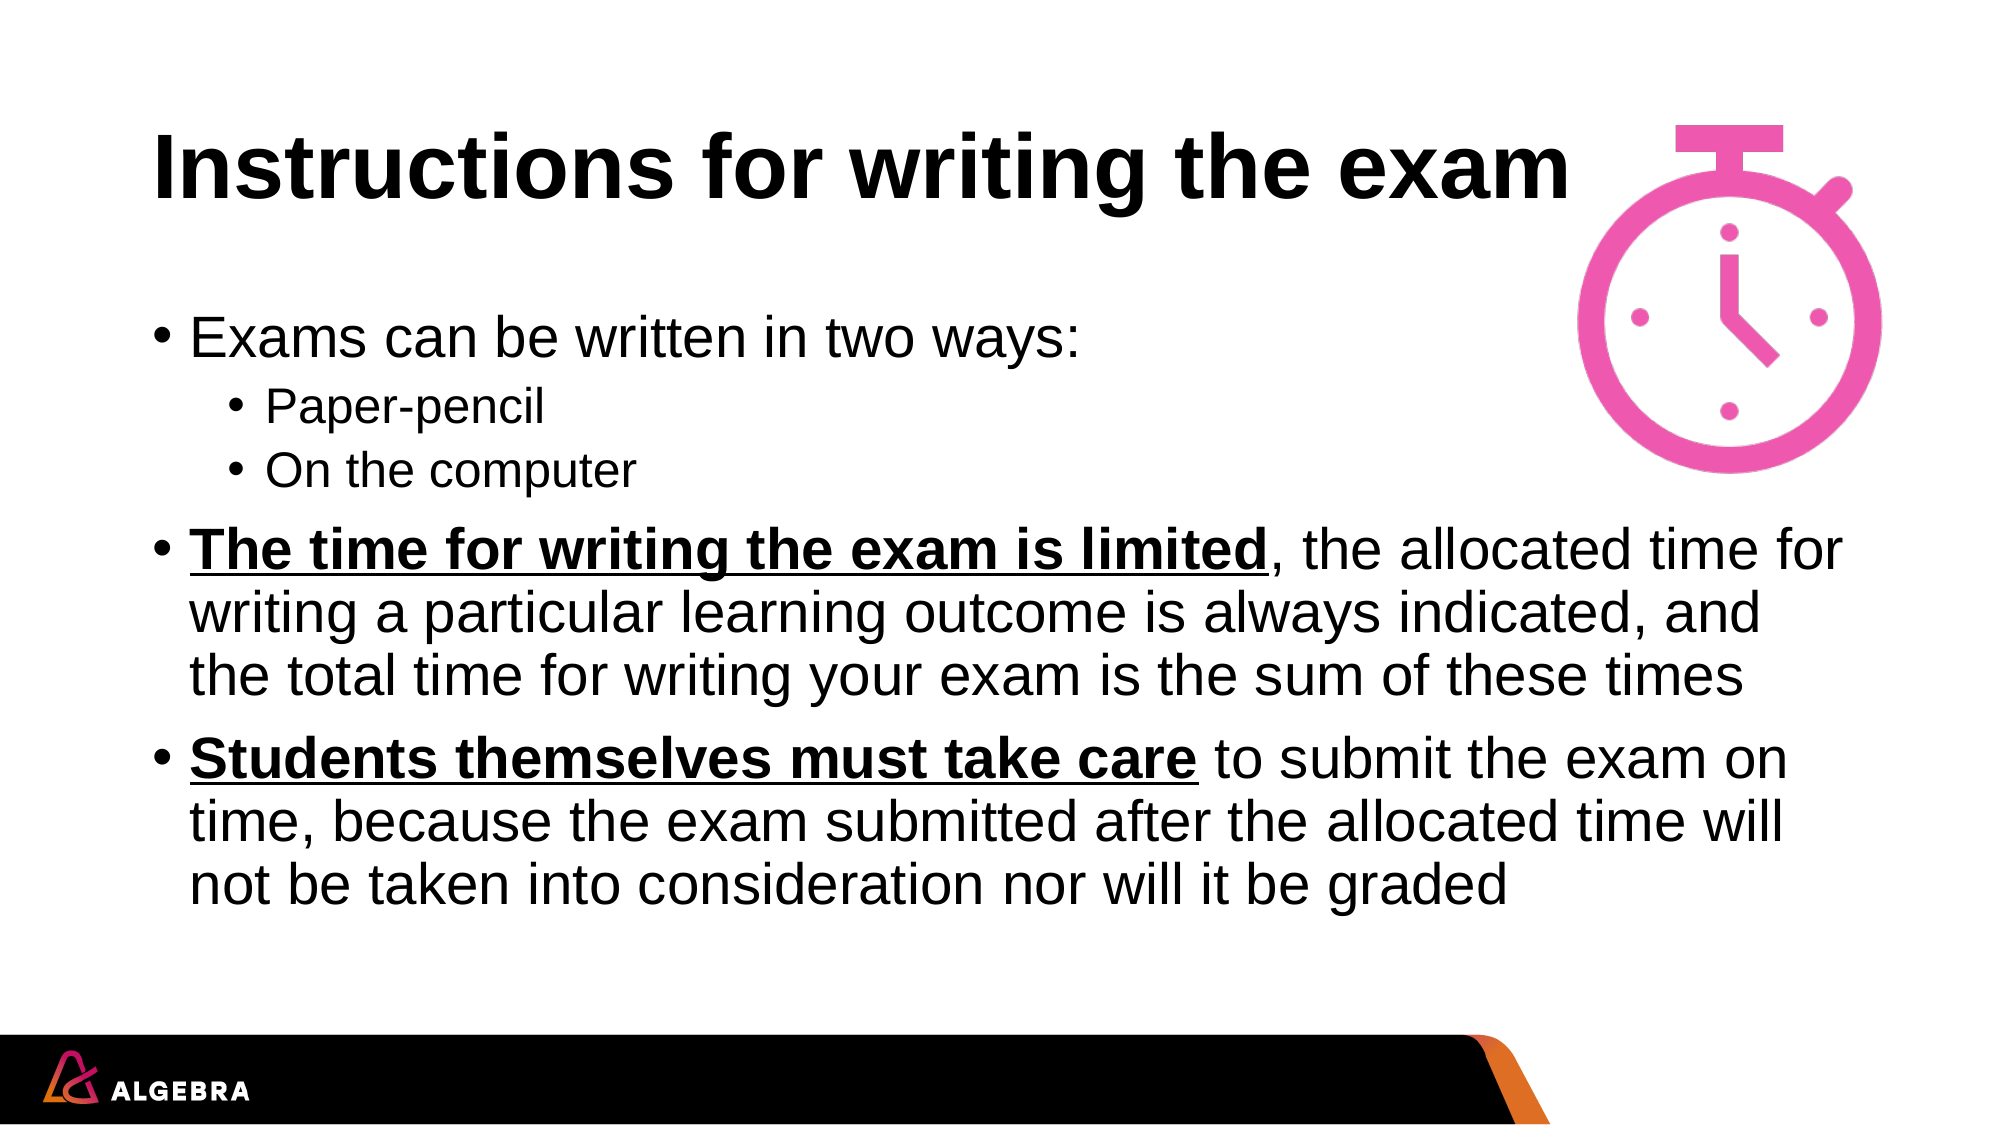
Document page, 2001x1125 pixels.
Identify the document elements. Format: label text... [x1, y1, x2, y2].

title Instructions for writing the exam [137, 59, 1863, 278]
picture [0, 1034, 1733, 1125]
picture [1515, 85, 1944, 514]
list Exams can be written in two ways: Paper-pencil On the computer The time for writing the exam is limited, the allocated time for writing a particular learning outcome is always indicated, and the total time for writing your exam is the sum of these times Students themselves must take care to submit the exam on time, because the exam submitted after the allocated time will not be taken into consideration nor will it be graded [137, 299, 1863, 1014]
